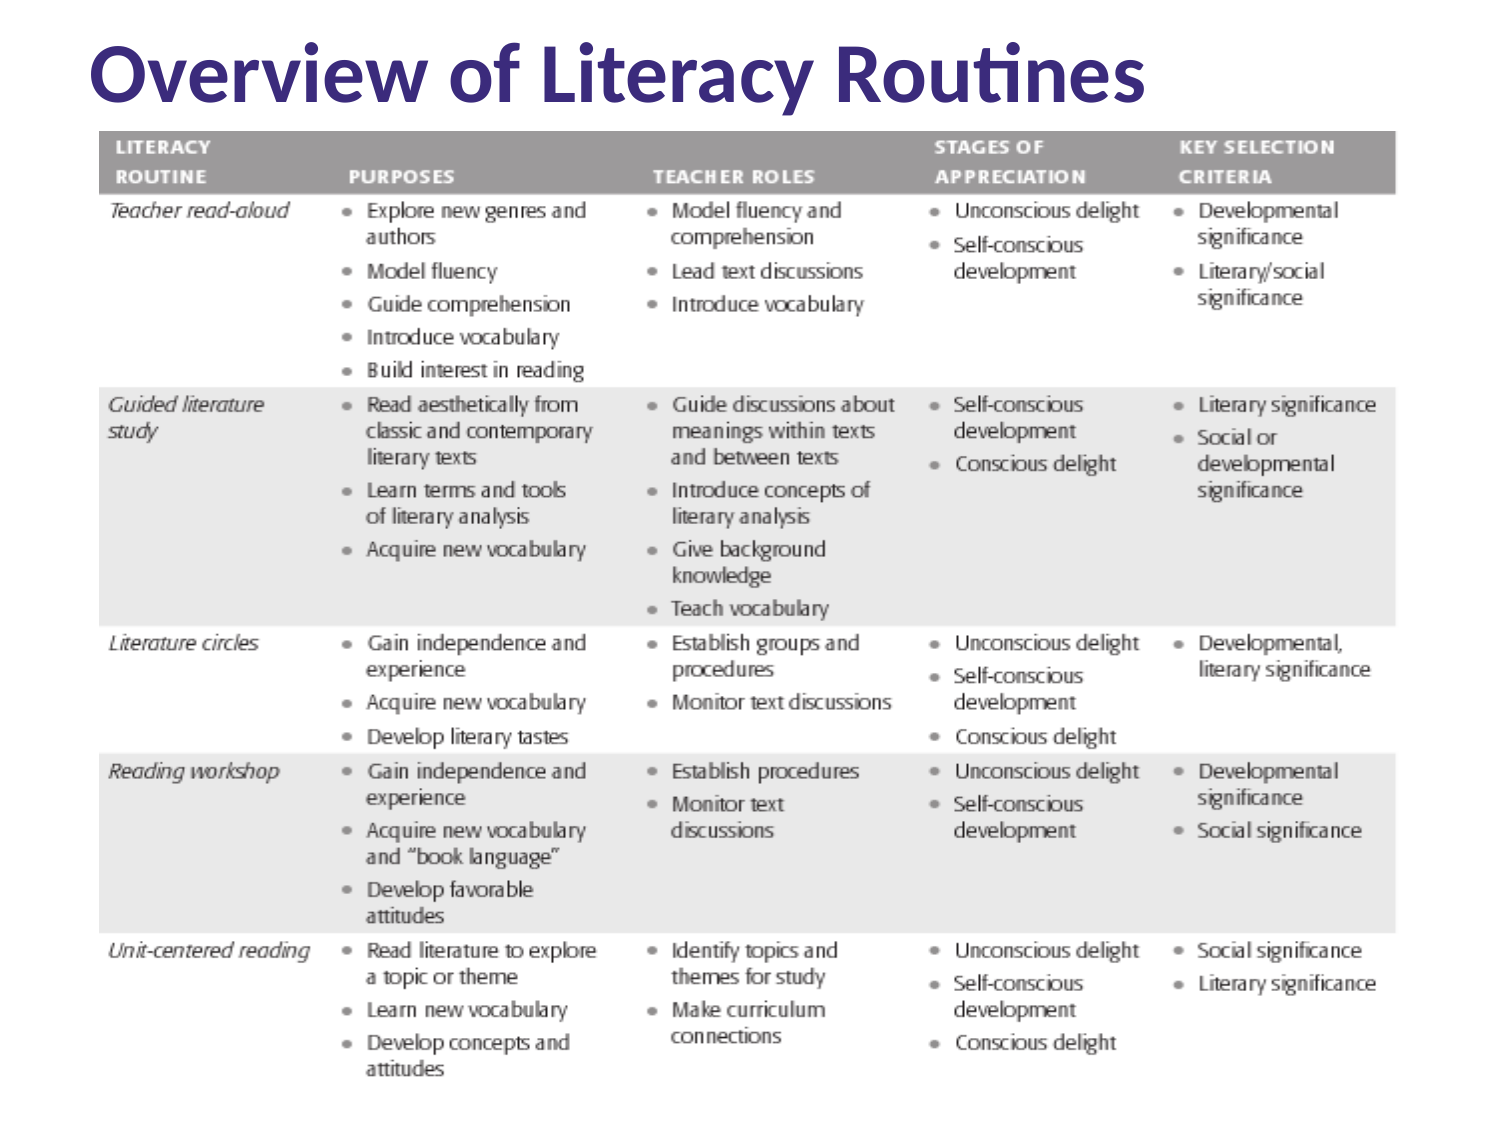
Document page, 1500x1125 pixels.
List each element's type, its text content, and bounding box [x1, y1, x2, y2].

title Overview of Literacy Routines [75, 0, 1425, 163]
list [99, 130, 1401, 1088]
